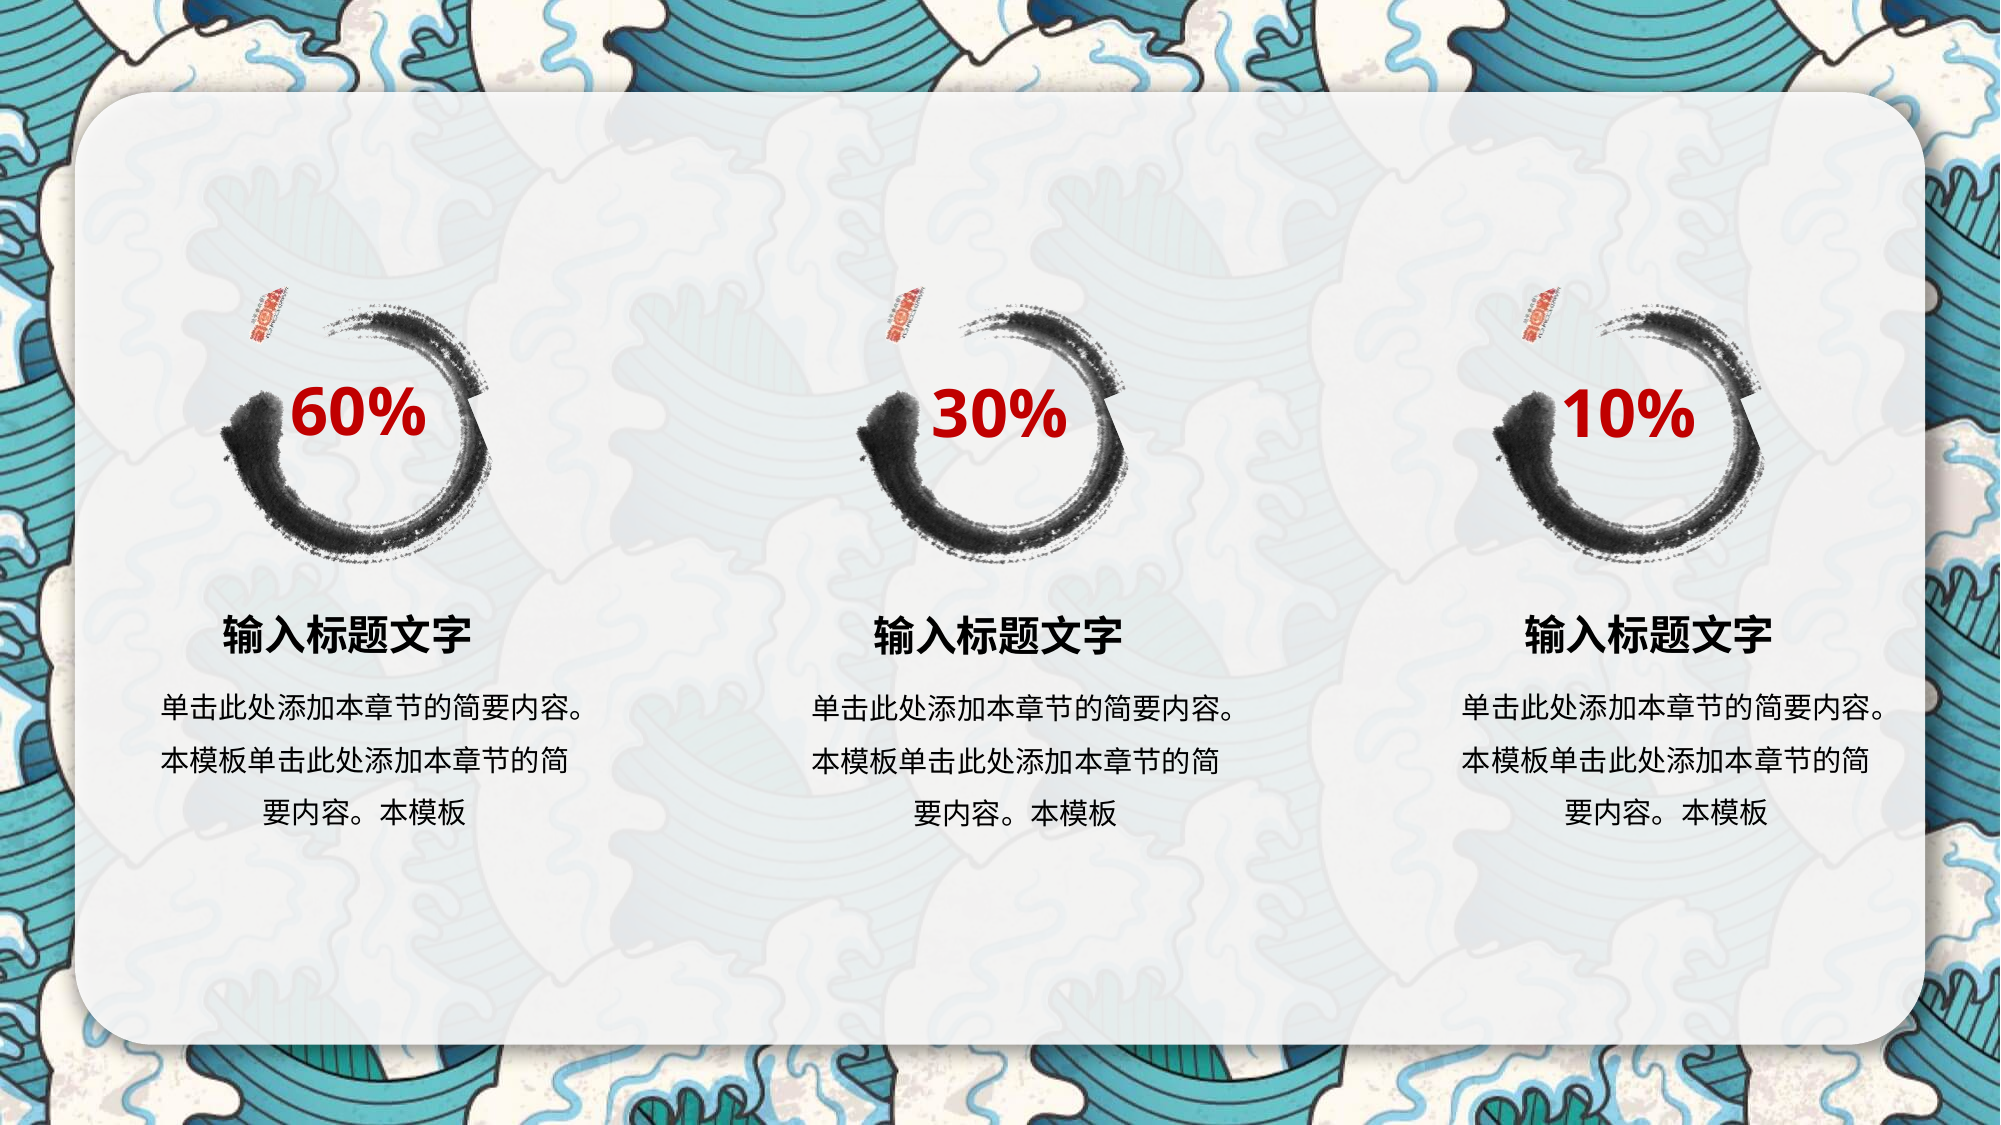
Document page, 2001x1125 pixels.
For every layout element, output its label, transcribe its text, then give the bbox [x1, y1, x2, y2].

text_box 单击此处添加本章节的简要内容。本模板单击此处添加本章节的简要内容。本模板 [143, 664, 587, 837]
text_box 输入标题文字 [207, 601, 488, 664]
picture [0, 0, 2000, 1125]
text_box 单击此处添加本章节的简要内容。本模板单击此处添加本章节的简要内容。本模板 [1444, 664, 1889, 837]
text_box 单击此处添加本章节的简要内容。本模板单击此处添加本章节的简要内容。本模板 [793, 665, 1238, 838]
text_box 输入标题文字 [858, 602, 1139, 665]
text_box 输入标题文字 [1509, 601, 1790, 664]
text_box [203, 267, 1831, 581]
